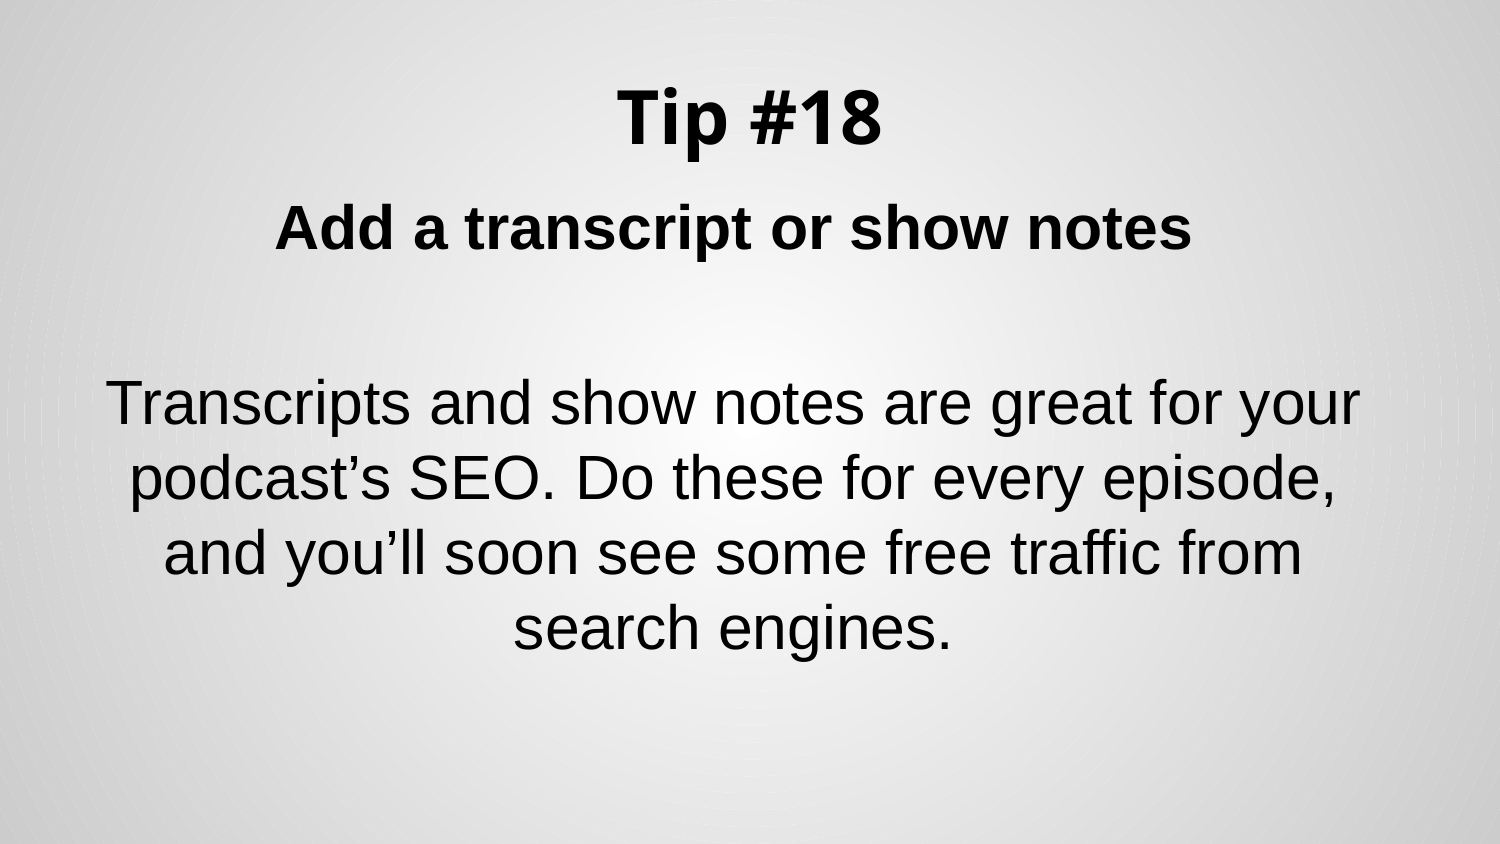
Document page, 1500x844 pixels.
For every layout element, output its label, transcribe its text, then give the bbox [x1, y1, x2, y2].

list Add a transcript or show notes Transcripts and show notes are great for your podcast’s SEO. Do these for every episode, and you’ll soon see some free traffic from search engines. [59, 84, 1410, 758]
title Tip #18 [75, 33, 1425, 175]
